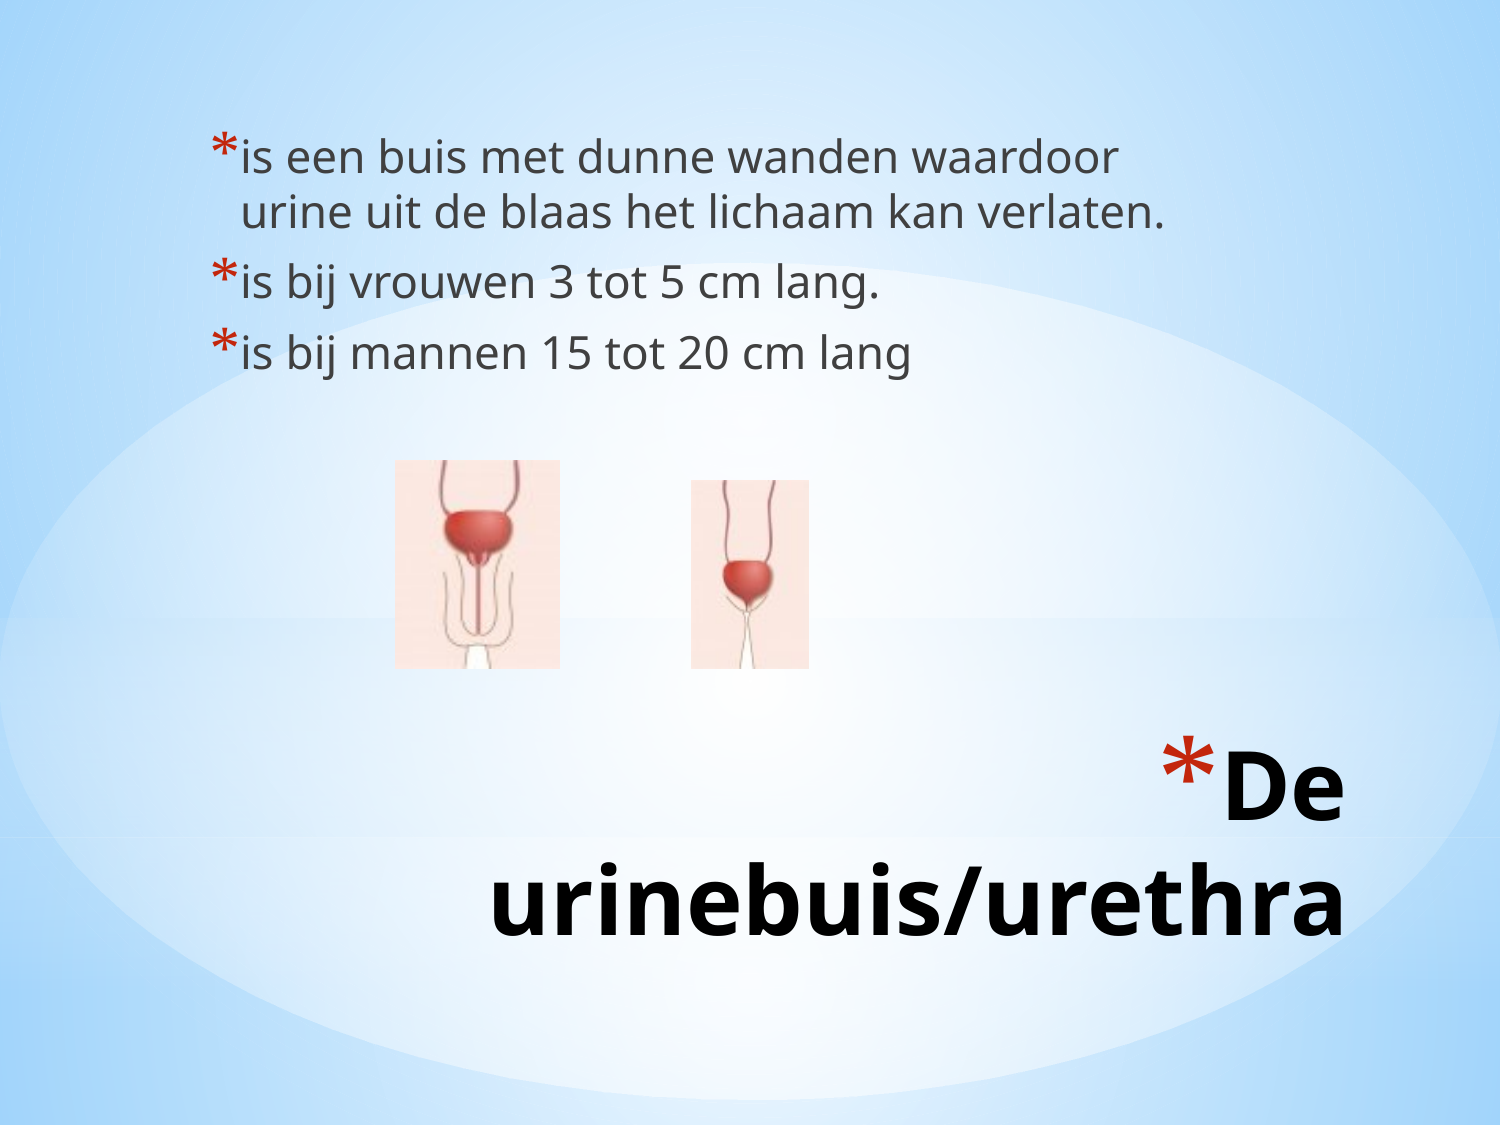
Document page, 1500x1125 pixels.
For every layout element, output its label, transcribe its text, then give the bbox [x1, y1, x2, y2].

picture [691, 480, 809, 670]
list is een buis met dunne wanden waardoor urine uit de blaas het lichaam kan verlaten. is bij vrouwen 3 tot 5 cm lang. is bij mannen 15 tot 20 cm lang [187, 120, 1238, 690]
title De urinebuis/urethra [294, 717, 1363, 905]
picture [395, 460, 561, 669]
